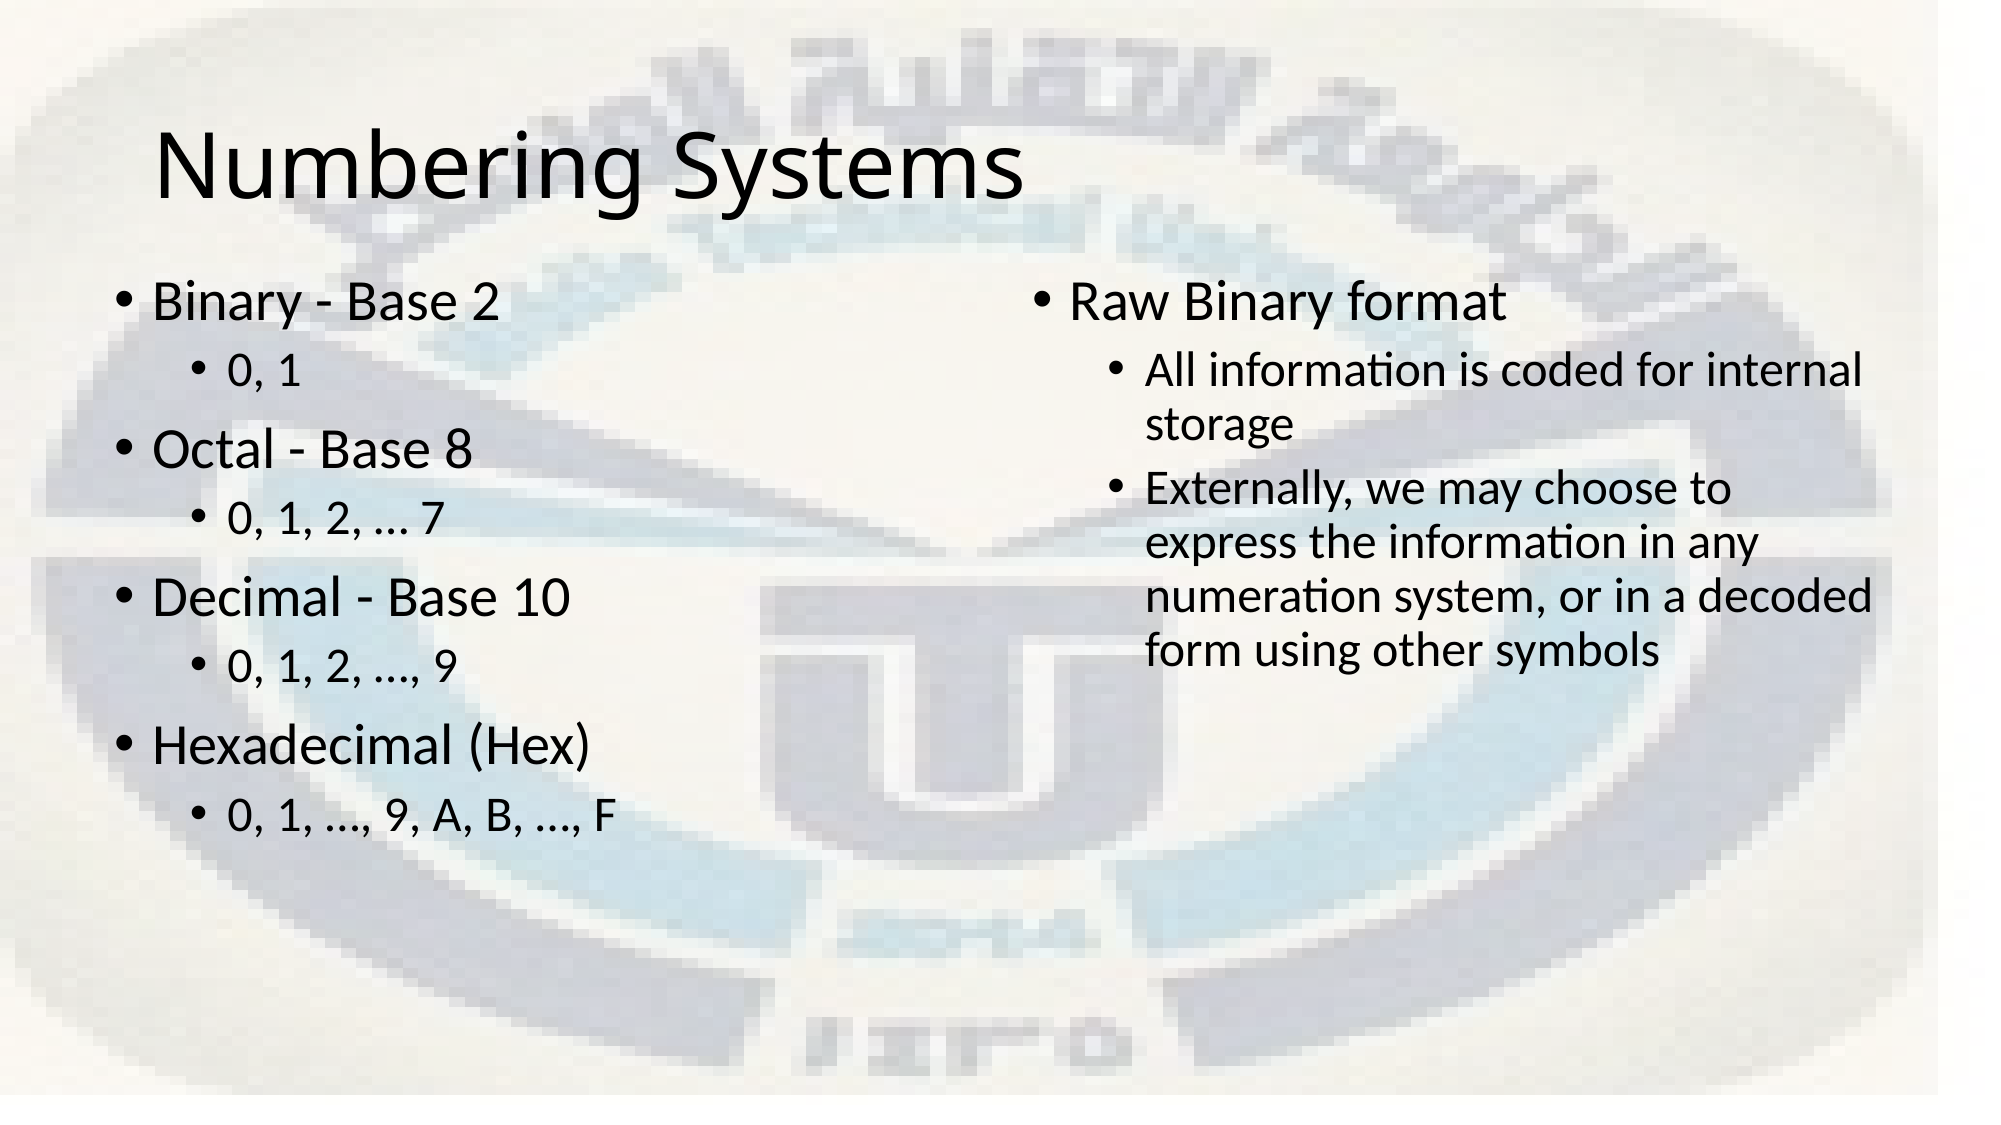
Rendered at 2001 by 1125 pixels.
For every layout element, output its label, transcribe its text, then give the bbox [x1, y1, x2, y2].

list Raw Binary format All information is coded for internal storage Externally, we may choose to express the information in any numeration system, or in a decoded form using other symbols [1017, 262, 1900, 1005]
title Numbering Systems [137, 59, 1863, 278]
list Binary - Base 2 0, 1 Octal - Base 8 0, 1, 2, … 7 Decimal - Base 10 0, 1, 2, …, 9 Hexadecimal (Hex) 0, 1, …, 9, A, B, …, F [99, 262, 983, 1005]
text_box Label Operator Operand[s] ;Comment INIT: mov ax, bx ; Copy contents of bx into ax Label - INIT: Operator - mov Operands - ax and bx Comment - alphanumeric string between ; and \n Not case sensitive Unlike other assemblers, destination operand is first mov is the mnemonic that the assembler translates into an opcode [0, 0, 2000, 1125]
